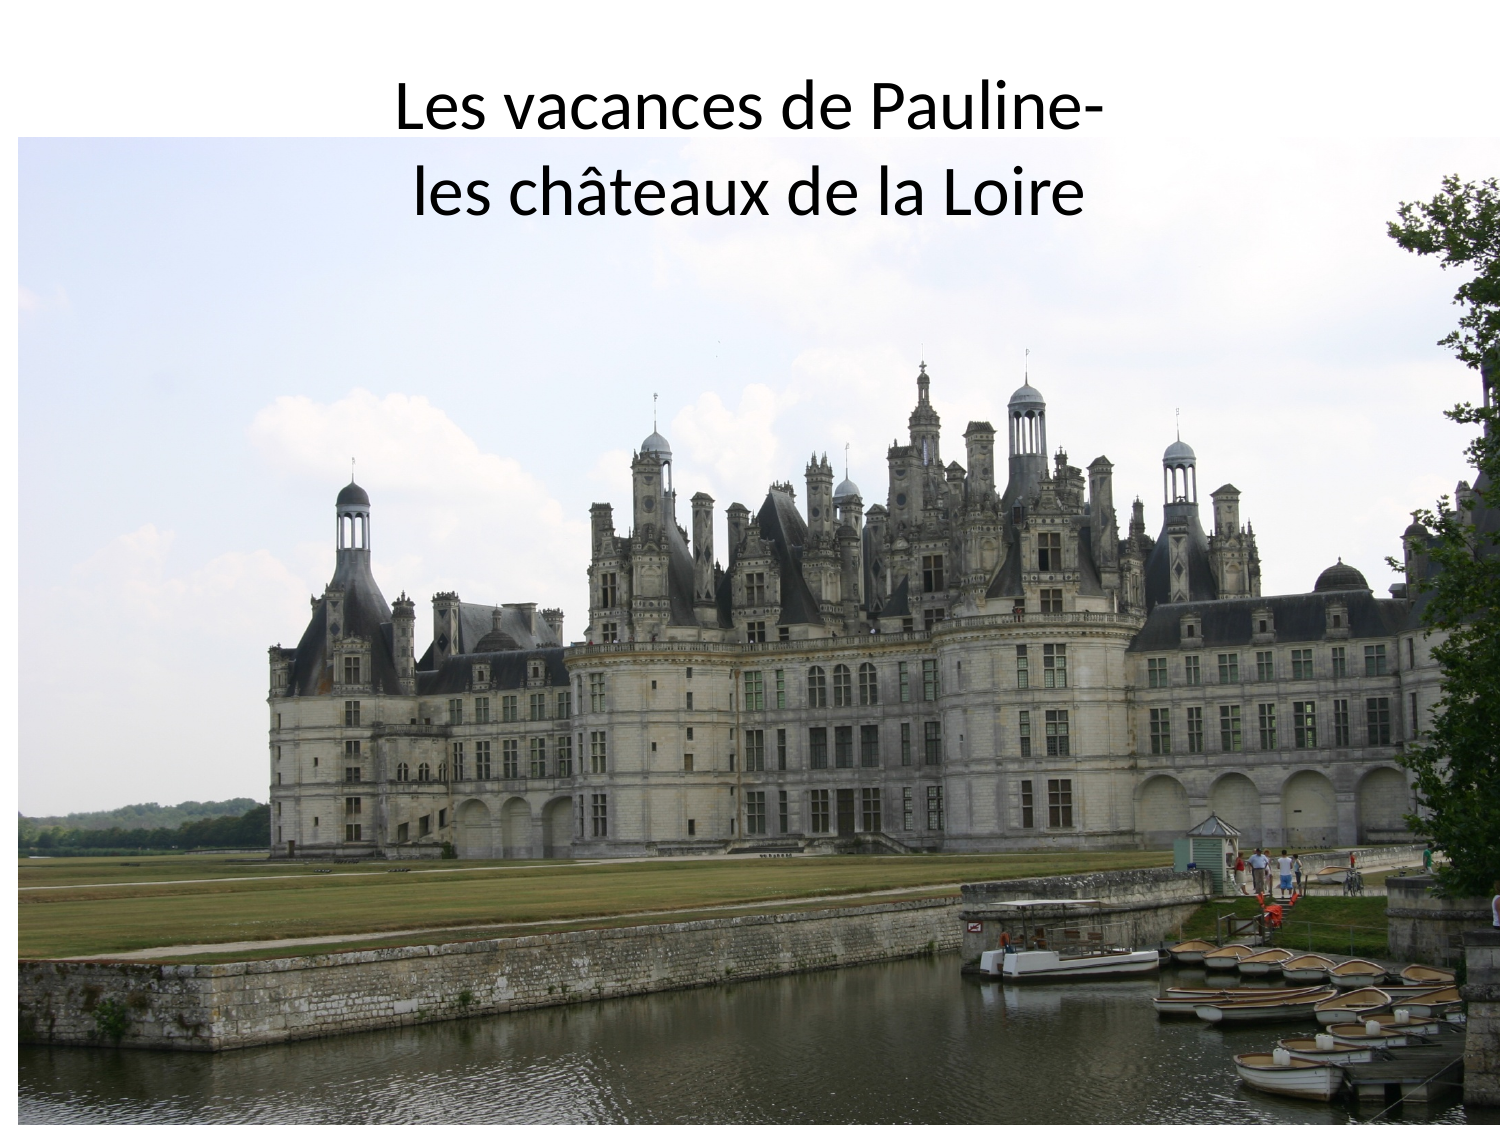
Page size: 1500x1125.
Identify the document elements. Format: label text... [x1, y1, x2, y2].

picture [18, 137, 1500, 1125]
title Les vacances de Pauline- les châteaux de la Loire [112, 50, 1388, 135]
